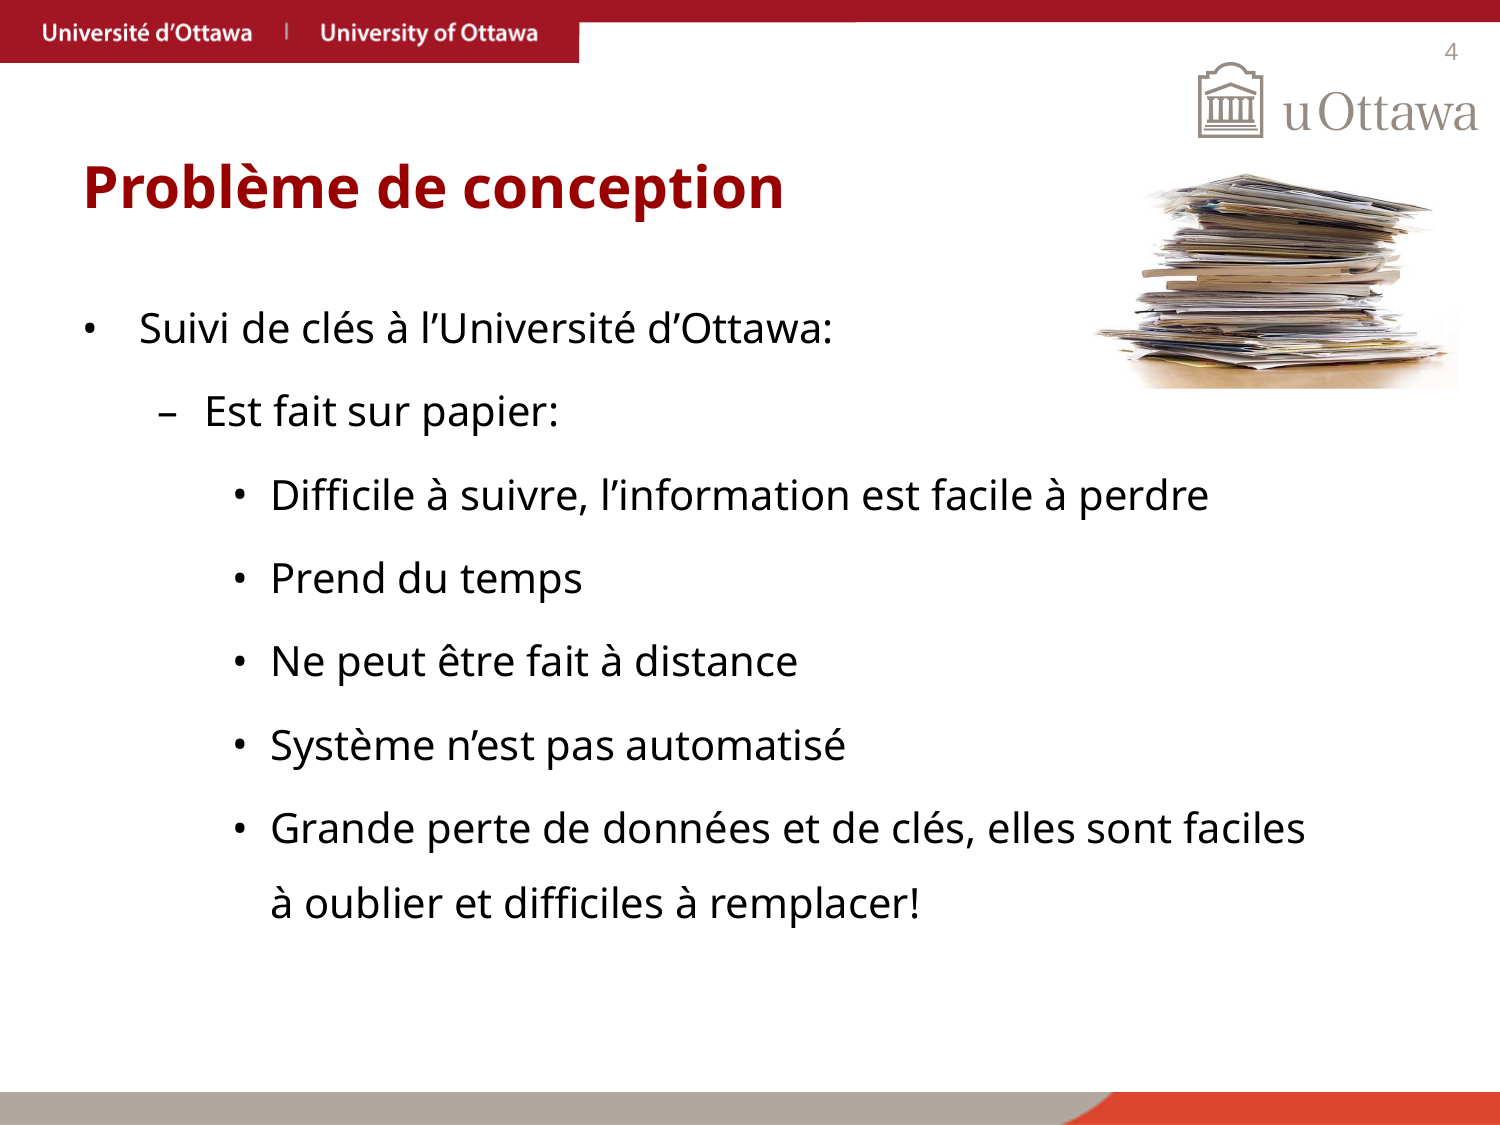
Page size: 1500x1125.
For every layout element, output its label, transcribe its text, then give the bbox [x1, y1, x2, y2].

picture [1087, 141, 1459, 389]
list Suivi de clés à l’Université d’Ottawa: Est fait sur papier: Difficile à suivre, l’information est facile à perdre Prend du temps Ne peut être fait à distance Système n’est pas automatisé Grande perte de données et de clés, elles sont faciles à oublier et difficiles à remplacer! [67, 269, 1343, 1056]
picture [0, 0, 1500, 138]
picture [0, 1092, 1500, 1125]
title Problème de conception [67, 114, 1344, 256]
